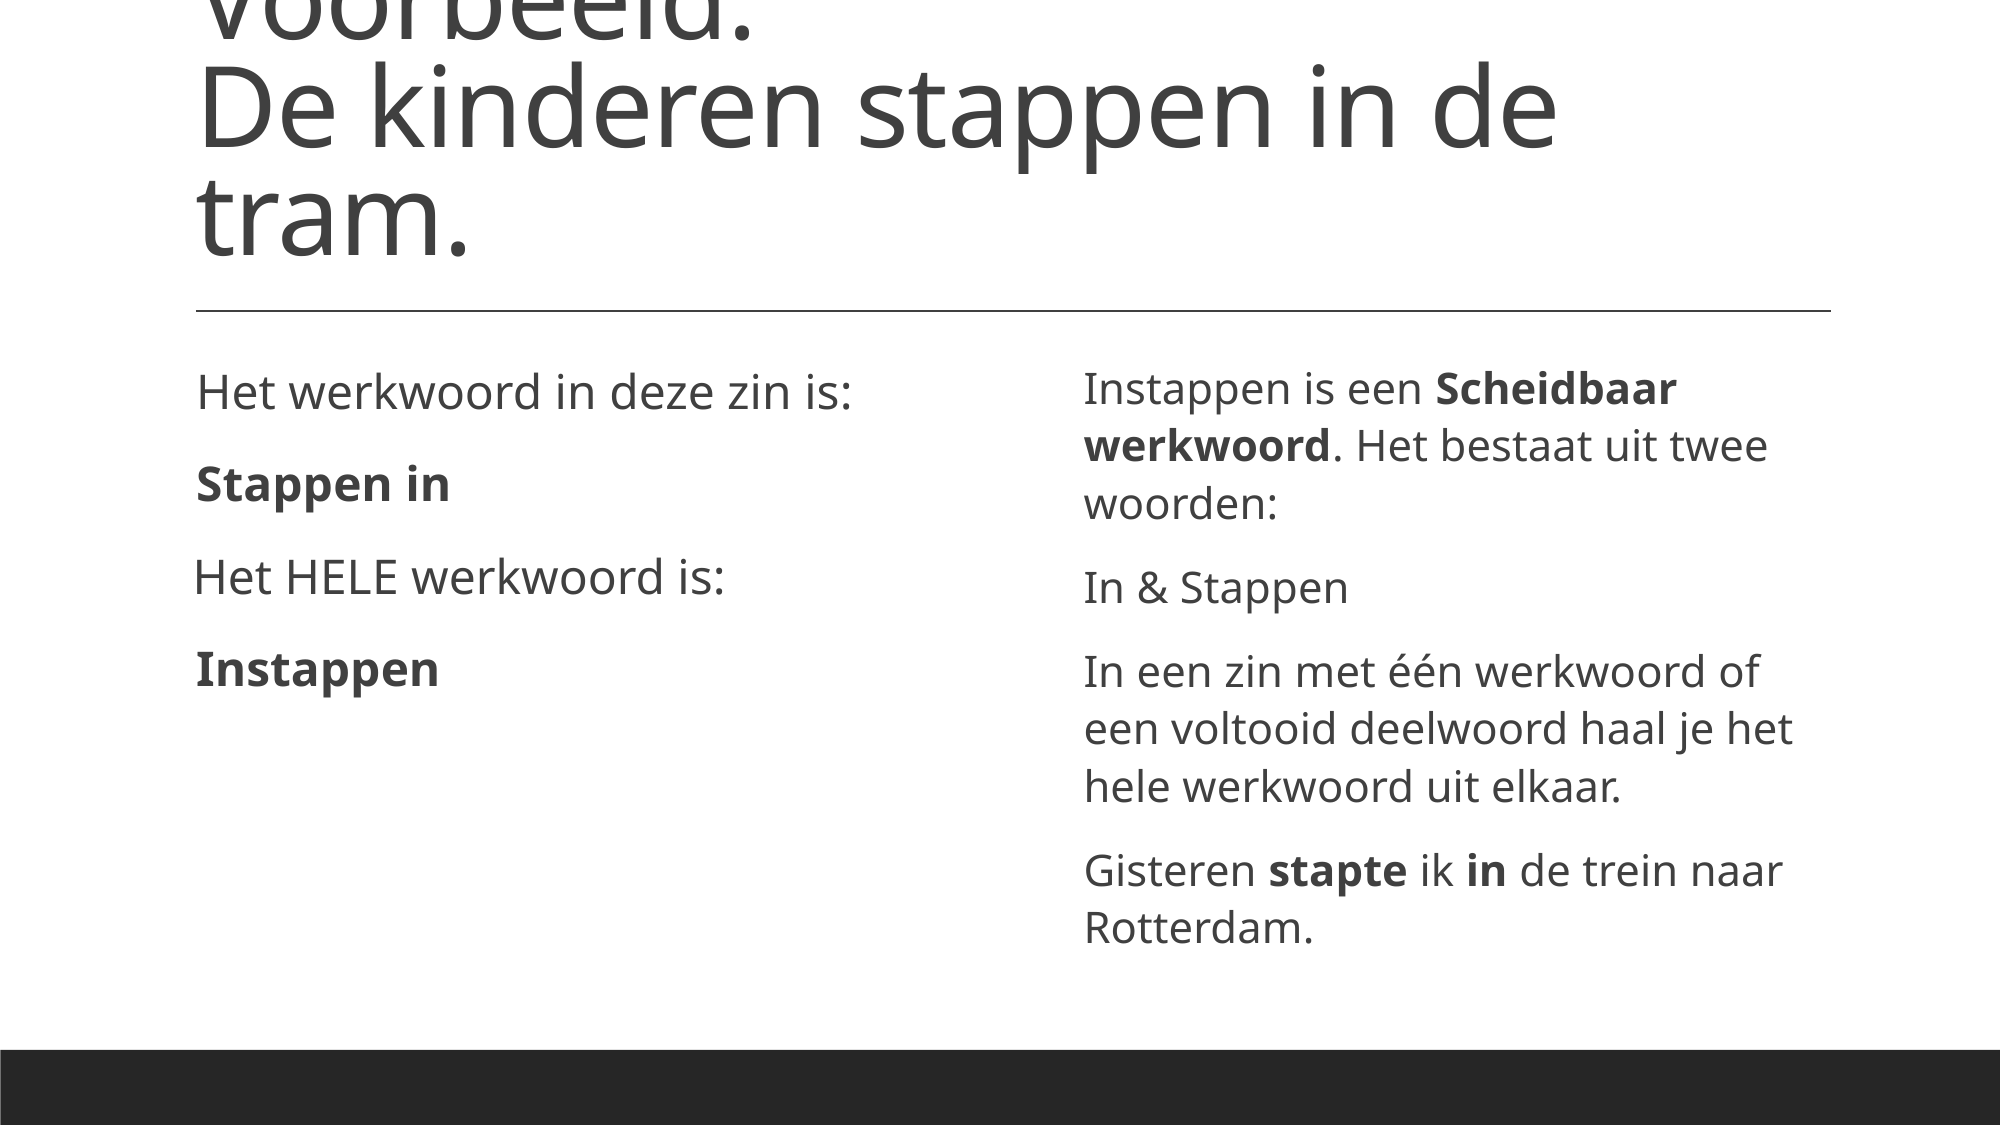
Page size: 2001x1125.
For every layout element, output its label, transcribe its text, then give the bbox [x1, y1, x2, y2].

list Het werkwoord in deze zin is: Stappen in Het HELE werkwoord is: Instappen [180, 347, 942, 963]
title Voorbeeld: De kinderen stappen in de tram. [180, 47, 1830, 285]
list Instappen is een Scheidbaar werkwoord. Het bestaat uit twee woorden: In & Stappen In een zin met één werkwoord of een voltooid deelwoord haal je het hele werkwoord uit elkaar. Gisteren stapte ik in de trein naar Rotterdam. [1068, 347, 1830, 963]
